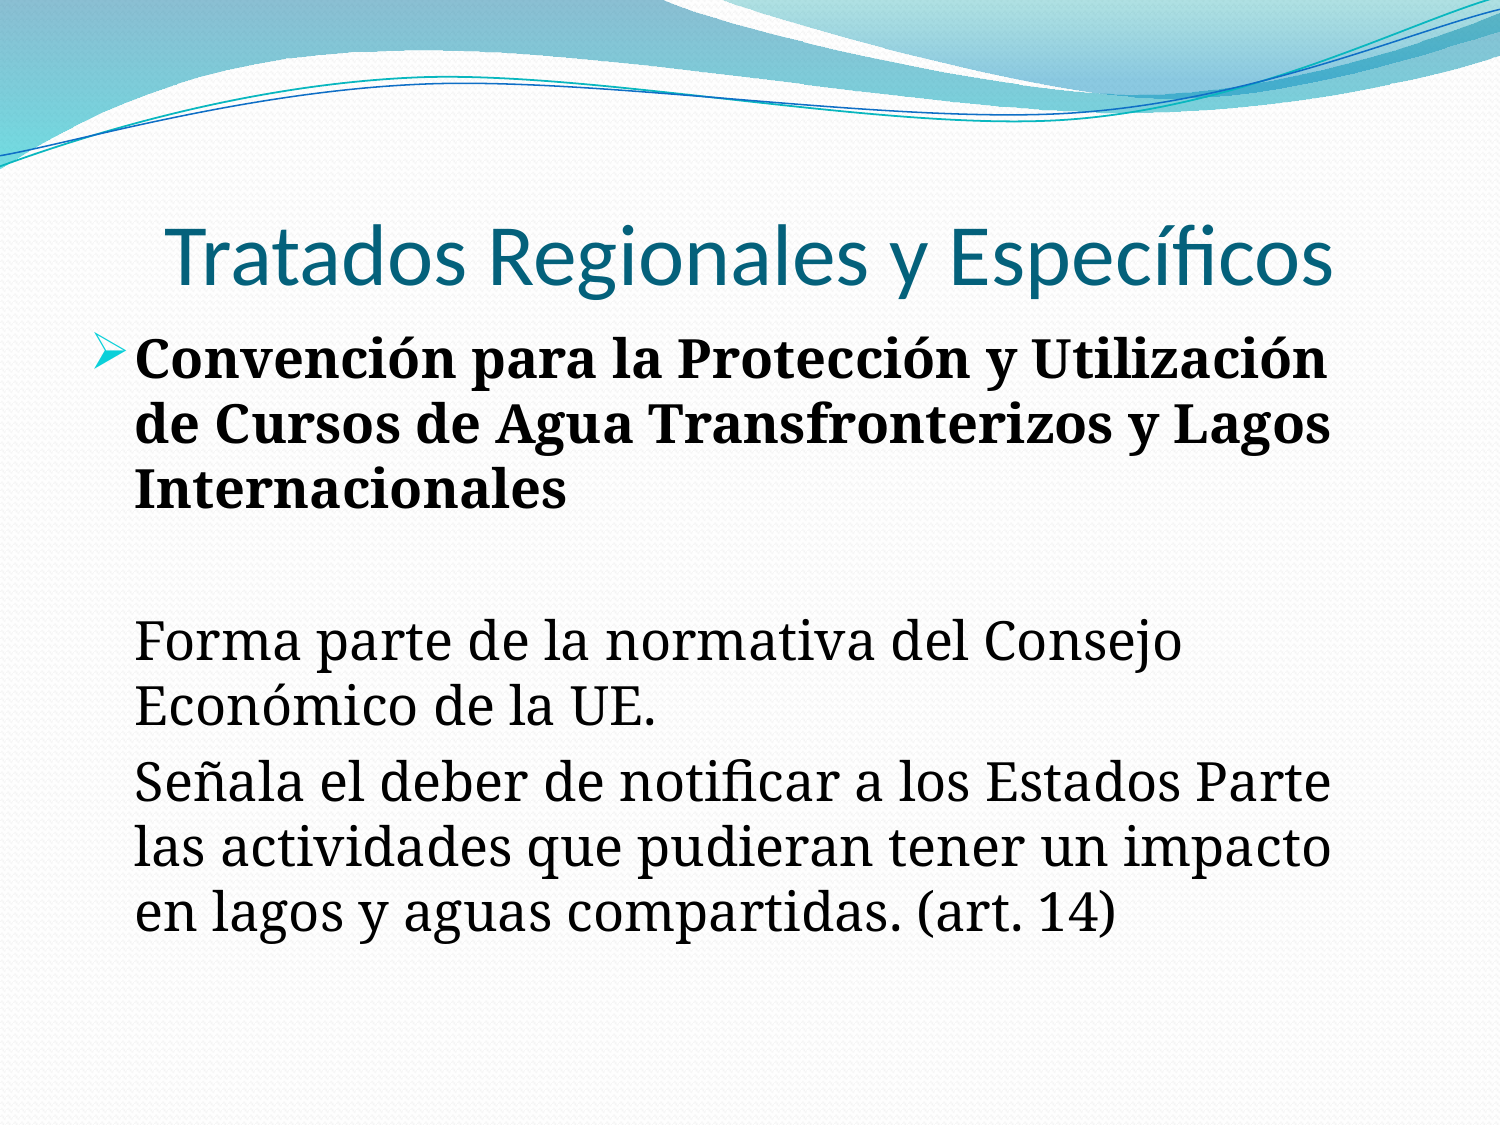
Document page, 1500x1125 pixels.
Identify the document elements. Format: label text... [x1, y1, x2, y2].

list Convención para la Protección y Utilización de Cursos de Agua Transfronterizos y Lagos Internacionales Forma parte de la normativa del Consejo Económico de la UE. Señala el deber de notificar a los Estados Parte las actividades que pudieran tener un impacto en lagos y aguas compartidas. (art. 14) [75, 317, 1425, 1038]
title Tratados Regionales y Específicos [75, 115, 1425, 303]
